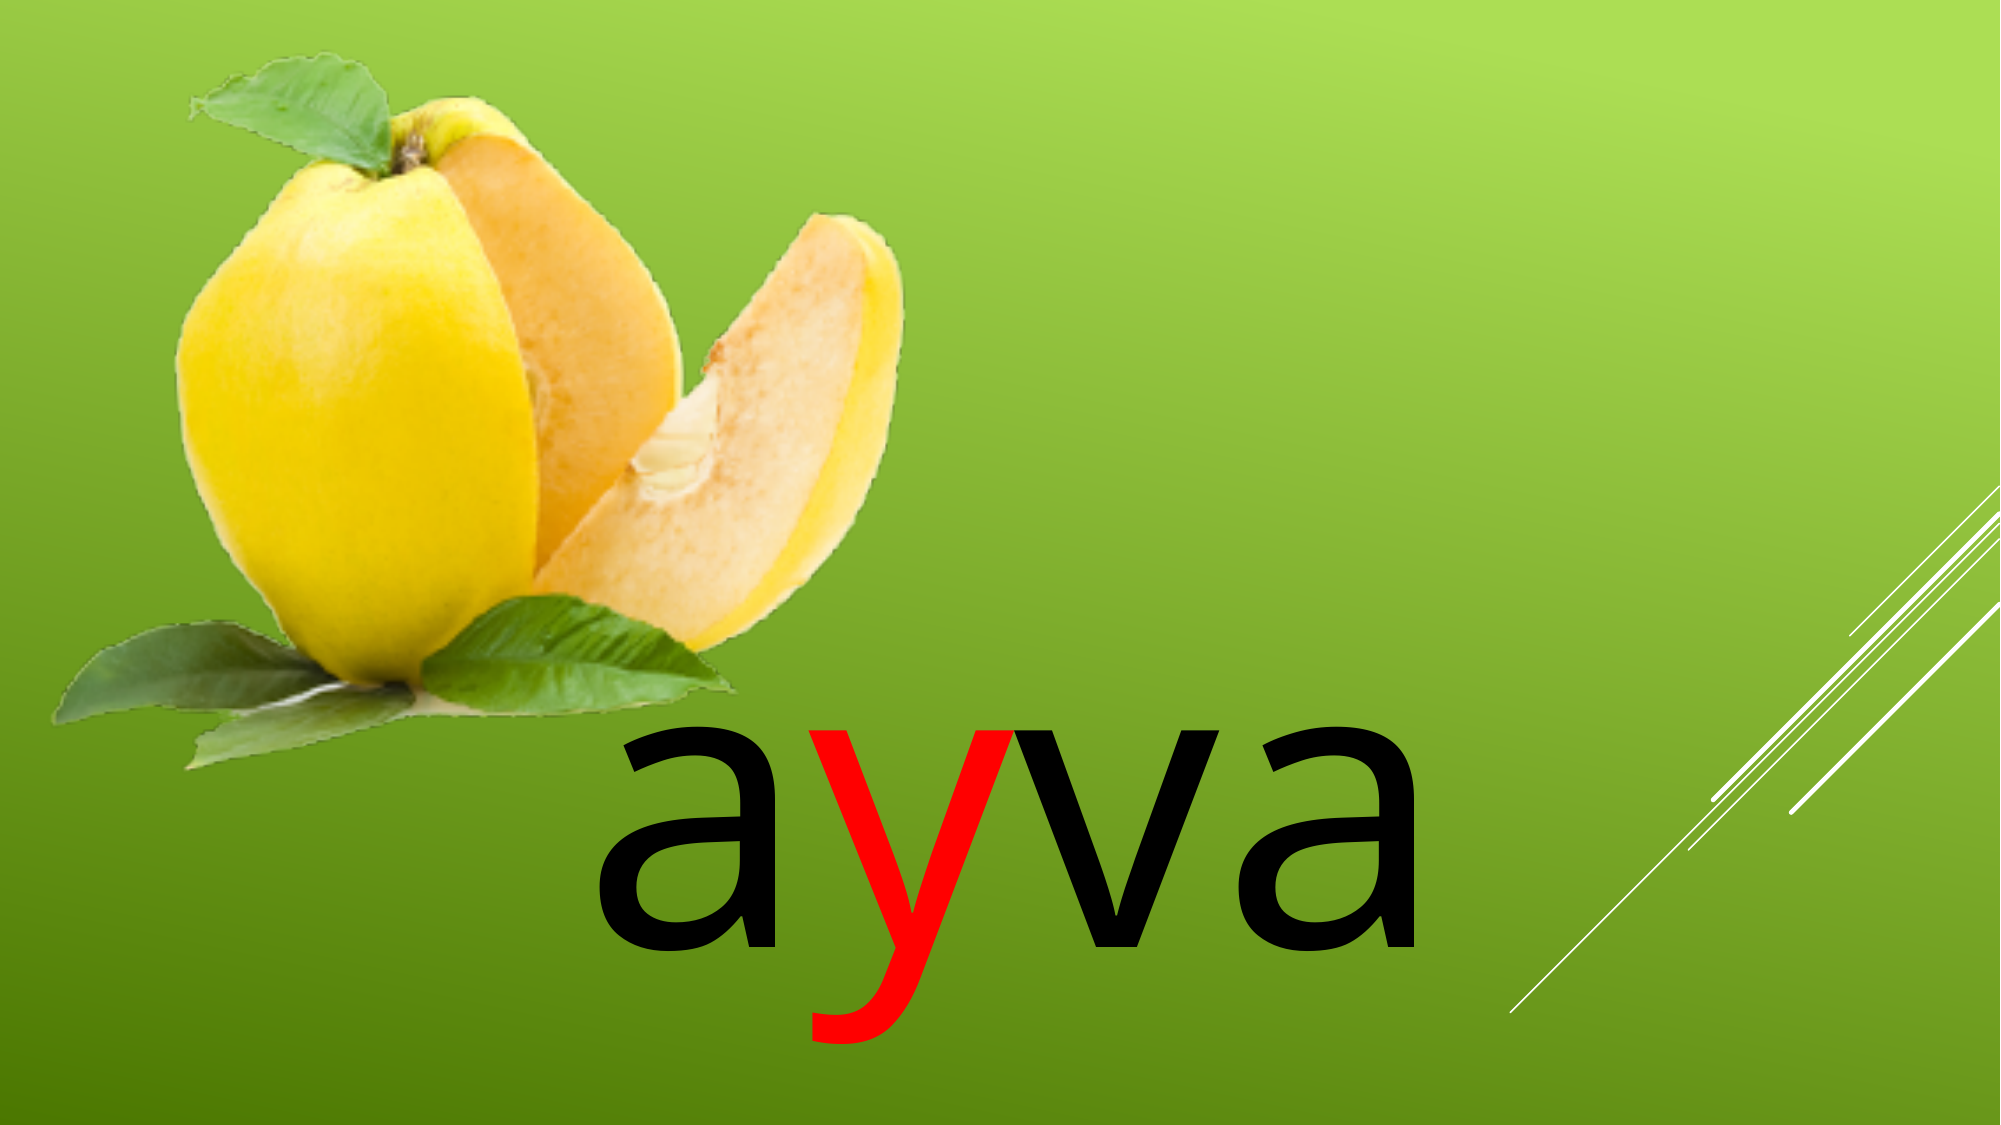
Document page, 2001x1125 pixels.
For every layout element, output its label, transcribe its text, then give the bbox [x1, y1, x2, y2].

list ayva [566, 534, 1541, 1037]
picture [32, 0, 917, 884]
